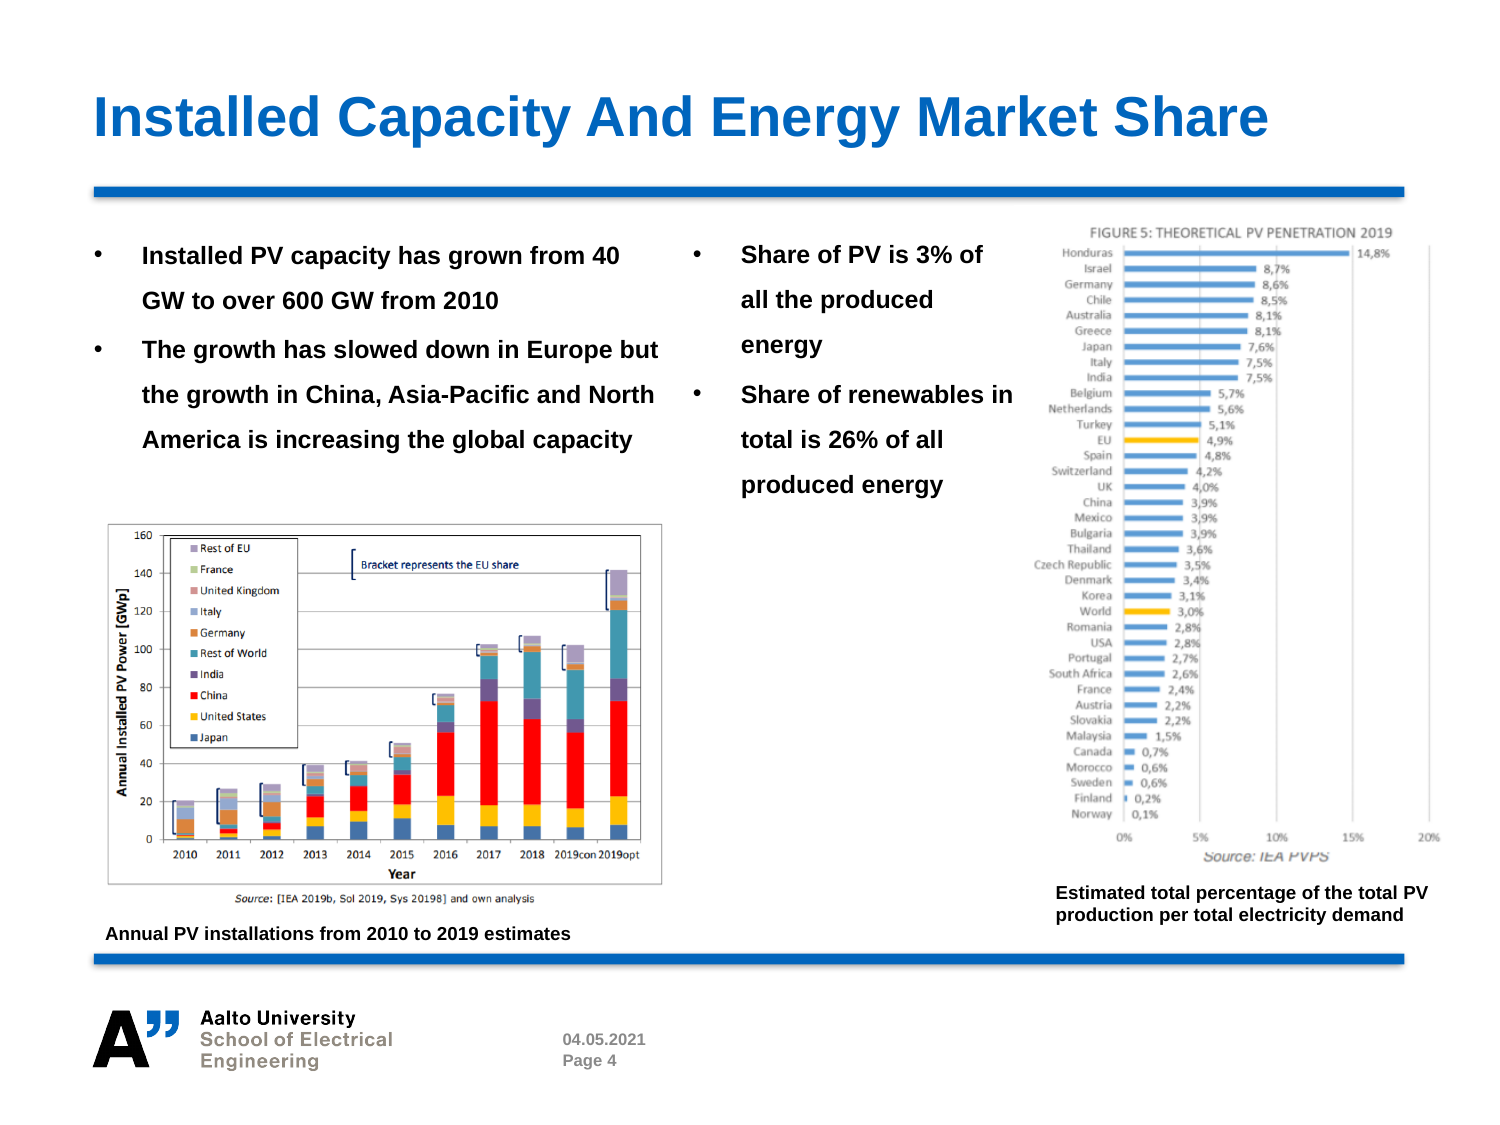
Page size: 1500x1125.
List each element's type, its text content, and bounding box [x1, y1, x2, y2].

text_box Share of PV is 3% of all the produced energy Share of renewables in total is 26% of all produced energy [692, 223, 1009, 884]
picture [1014, 205, 1479, 896]
slide_number Page 4 [562, 1050, 816, 1071]
picture [105, 522, 666, 933]
text_box Annual PV installations from 2010 to 2019 estimates [90, 914, 686, 952]
title Installed Capacity And Energy Market Share [93, 80, 1369, 228]
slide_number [562, 1029, 816, 1050]
picture [35, 953, 449, 1125]
list Installed PV capacity has grown from 40 GW to over 600 GW from 2010 The growth has slowed down in Europe but the growth in China, Asia-Pacific and North America is increasing the global capacity [93, 228, 666, 514]
text_box Estimated total percentage of the total PV production per total electricity demand [1040, 902, 1475, 933]
